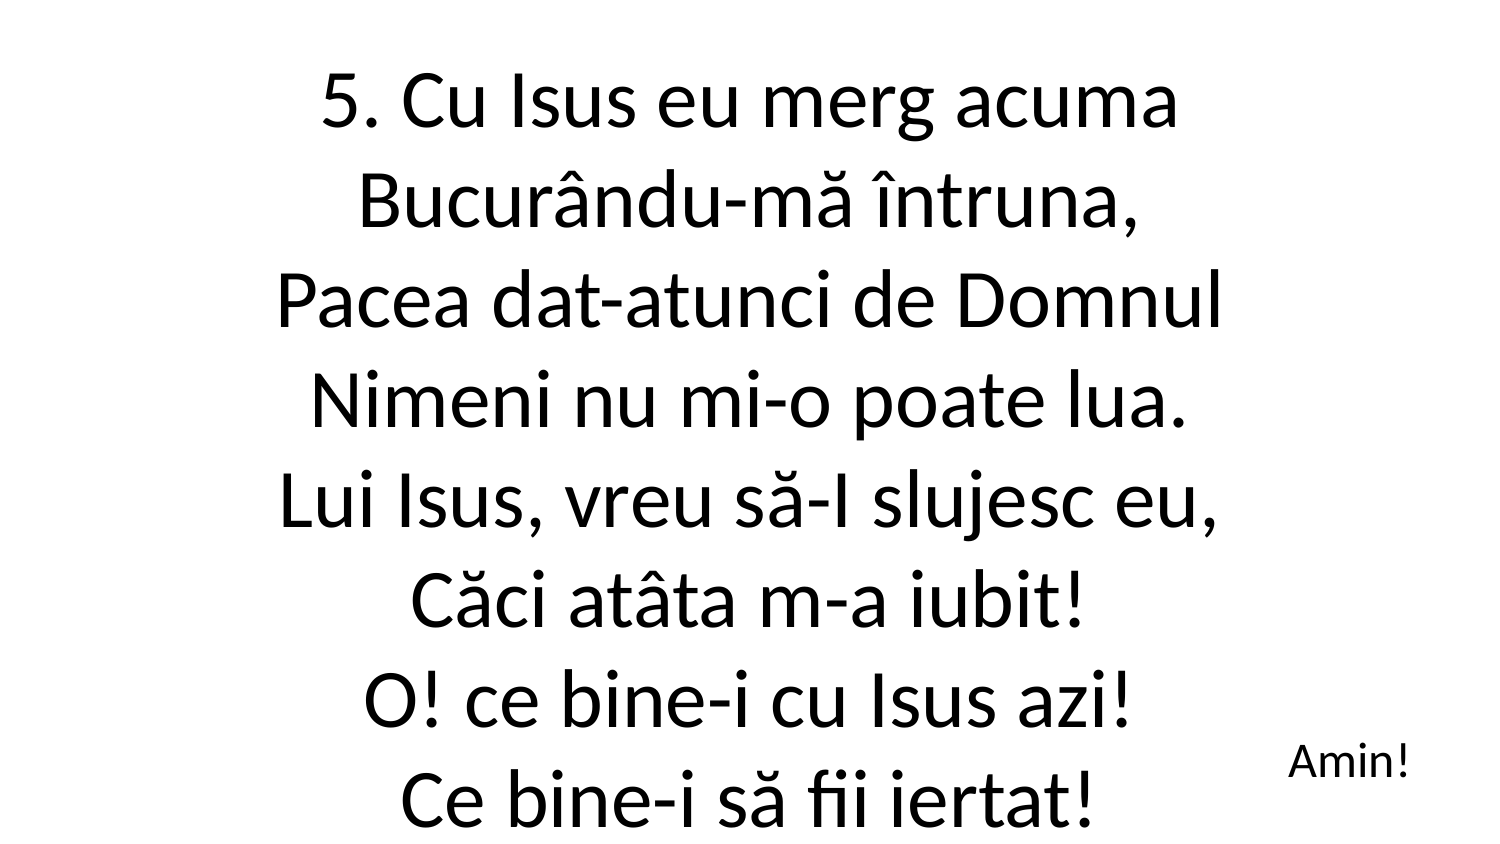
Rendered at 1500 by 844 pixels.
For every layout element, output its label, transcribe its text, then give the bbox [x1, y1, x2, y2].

text_box 5. Cu Isus eu merg acuma Bucurându-mă întruna, Pacea dat-atunci de Domnul Nimeni nu mi-o poate lua. Lui Isus, vreu să-I slujesc eu, Căci atâta m-a iubit! O! ce bine-i cu Isus azi! Ce bine-i să fii iertat! [260, 0, 1240, 844]
text_box Amin! [1273, 674, 1427, 795]
